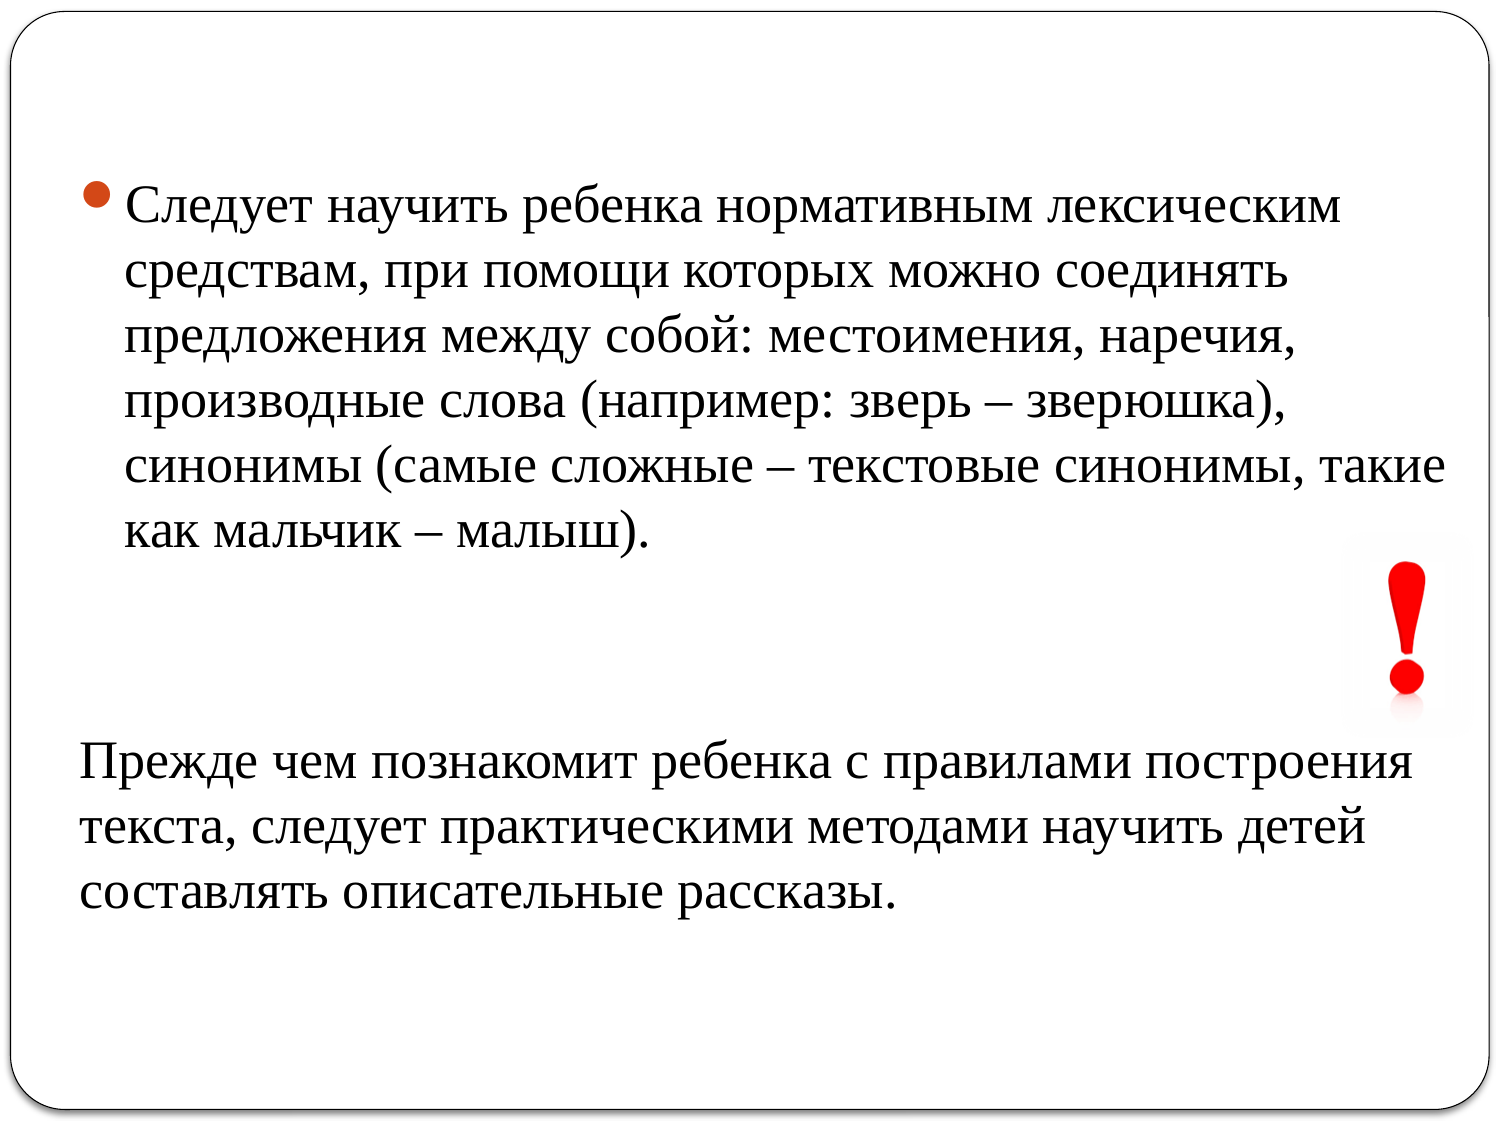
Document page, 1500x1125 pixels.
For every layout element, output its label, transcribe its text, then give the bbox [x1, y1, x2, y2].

list Следует научить ребенка нормативным лексическим средствам, при помощи которых можно соединять предложения между собой: местоимения, наречия, производные слова (например: зверь – зверюшка), синонимы (самые сложные – текстовые синонимы, такие как мальчик – малыш). Прежде чем познакомит ребенка с правилами построения текста, следует практическими методами научить детей составлять описательные рассказы. [64, 160, 1500, 1047]
picture [1335, 526, 1480, 743]
